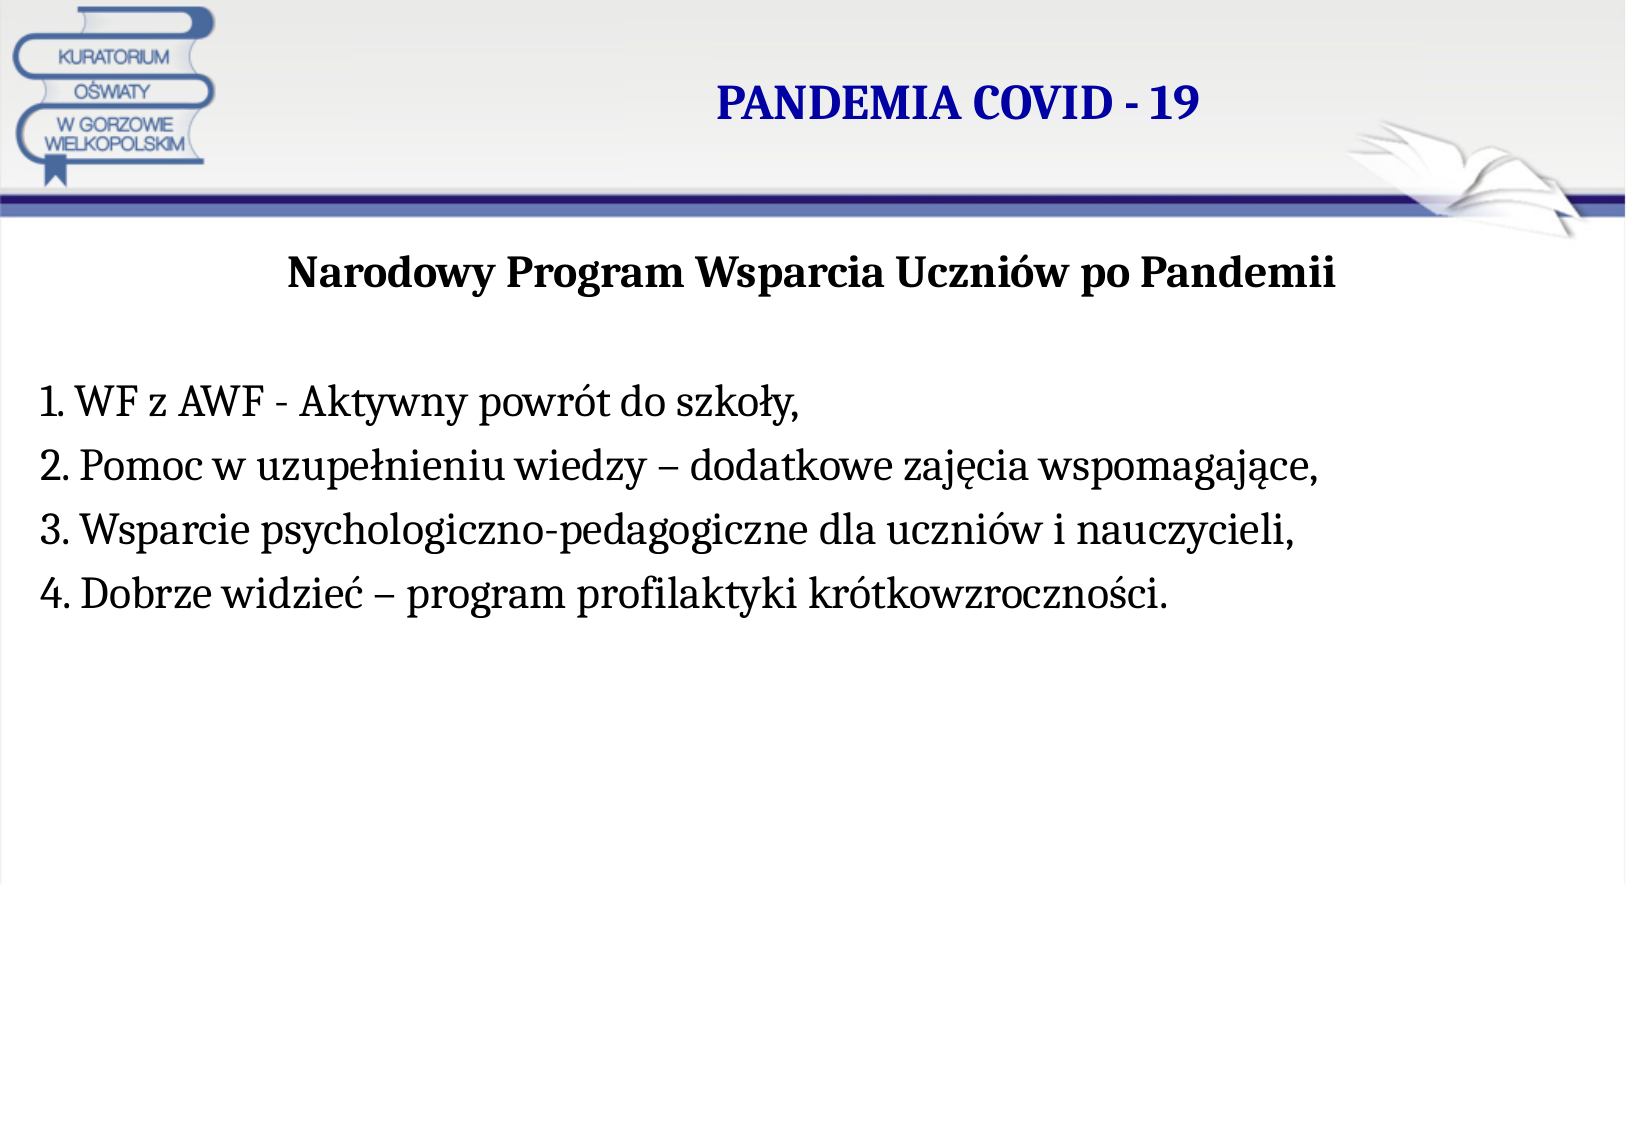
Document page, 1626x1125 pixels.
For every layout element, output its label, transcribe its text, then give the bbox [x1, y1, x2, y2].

title PANDEMIA COVID - 19 [317, 23, 1600, 176]
list Narodowy Program Wsparcia Uczniów po Pandemii 1. WF z AWF - Aktywny powrót do szkoły, 2. Pomoc w uzupełnieniu wiedzy – dodatkowe zajęcia wspomagające, 3. Wsparcie psychologiczno-pedagogiczne dla uczniów i nauczycieli, 4. Dobrze widzieć – program profilaktyki krótkowzroczności. [25, 234, 1600, 938]
picture [0, 0, 1626, 1125]
